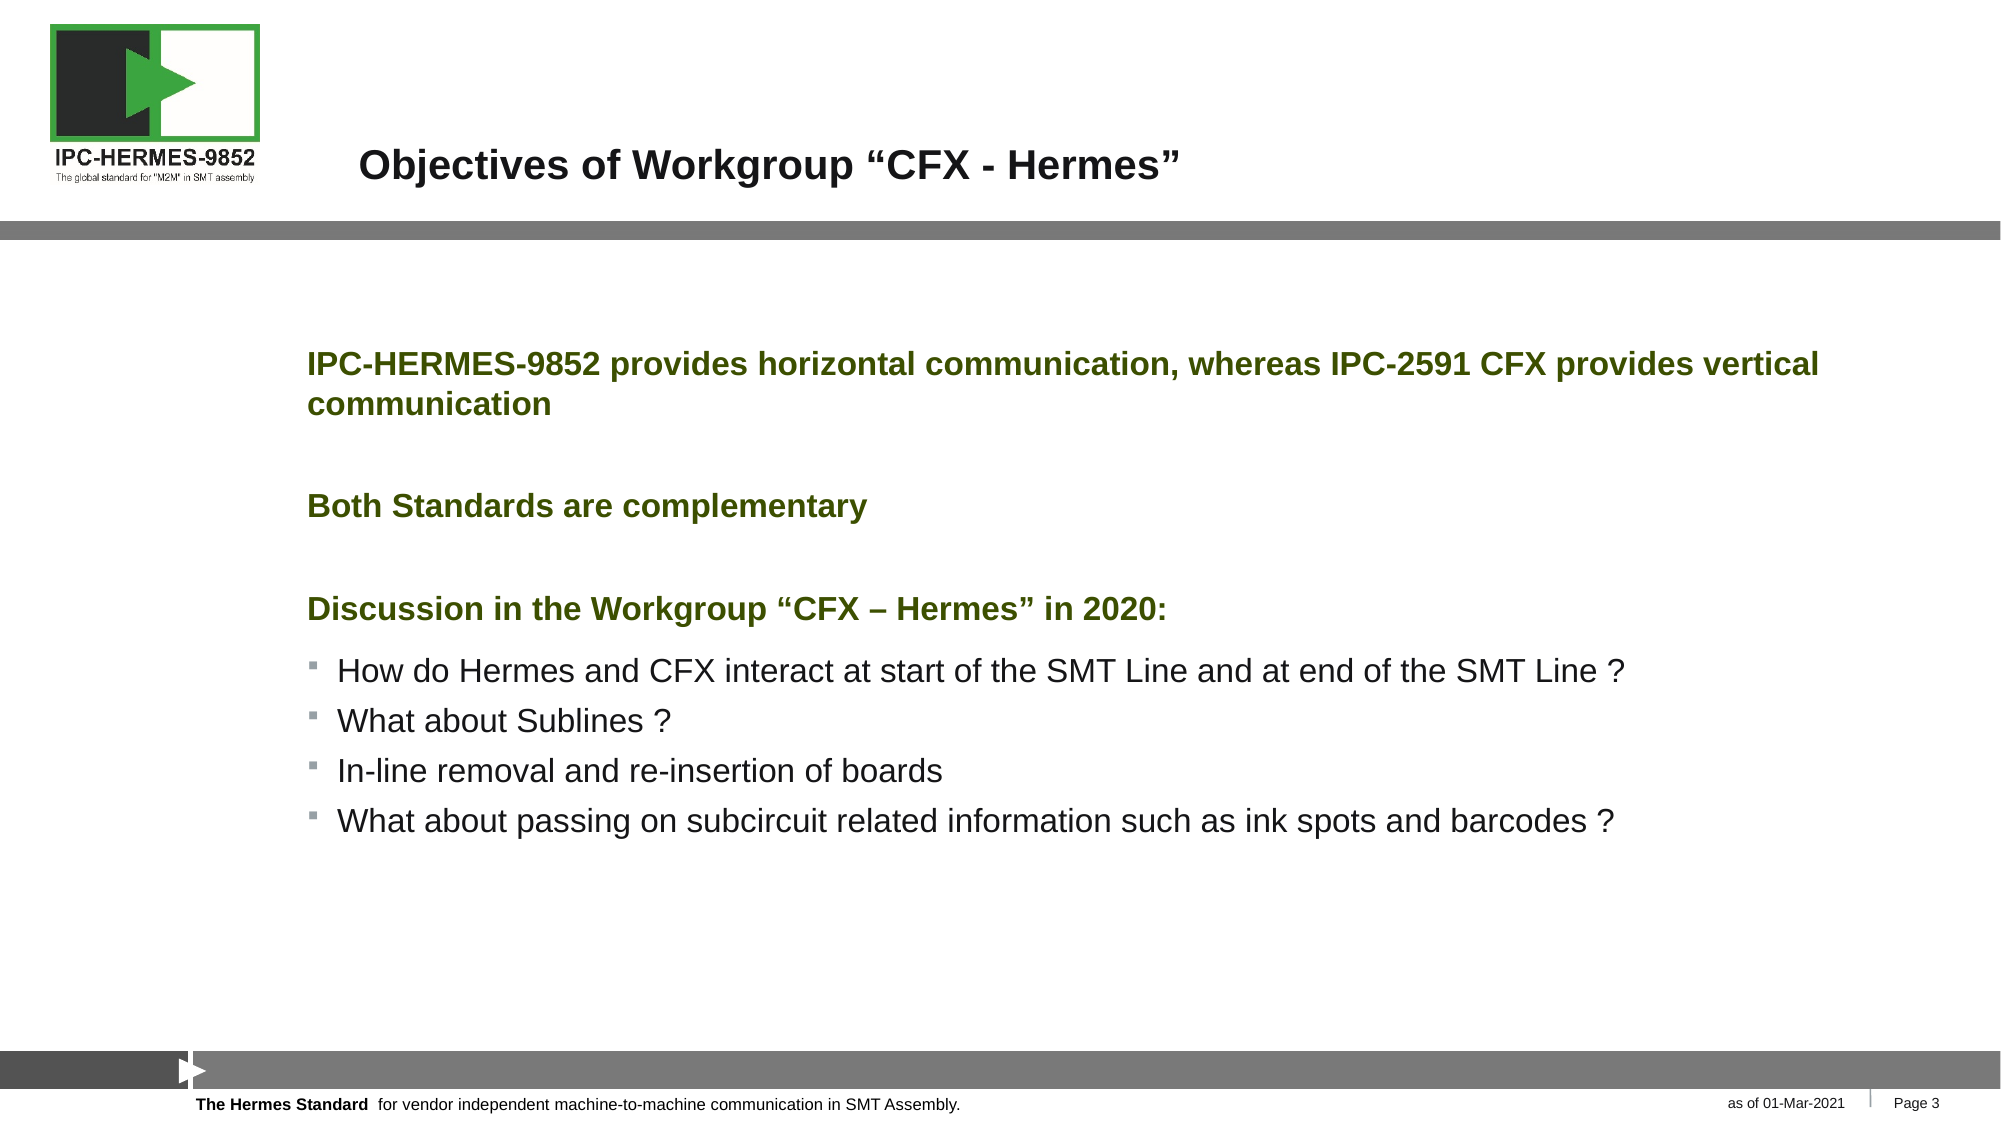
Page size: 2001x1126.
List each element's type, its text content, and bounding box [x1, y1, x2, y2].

list IPC-HERMES-9852 provides horizontal communication, whereas IPC-2591 CFX provides vertical communication Both Standards are complementary Discussion in the Workgroup “CFX – Hermes” in 2020: How do Hermes and CFX interact at start of the SMT Line and at end of the SMT Line ? What about Sublines ? In-line removal and re-insertion of boards What about passing on subcircuit related information such as ink spots and barcodes ? [307, 342, 1946, 1051]
slide_number as of 01-Mar-2021 [1649, 1086, 1861, 1119]
title Objectives of Workgroup “CFX - Hermes” [287, 69, 1997, 257]
slide_number Page 3 [1879, 1086, 1982, 1119]
picture [50, 24, 260, 185]
